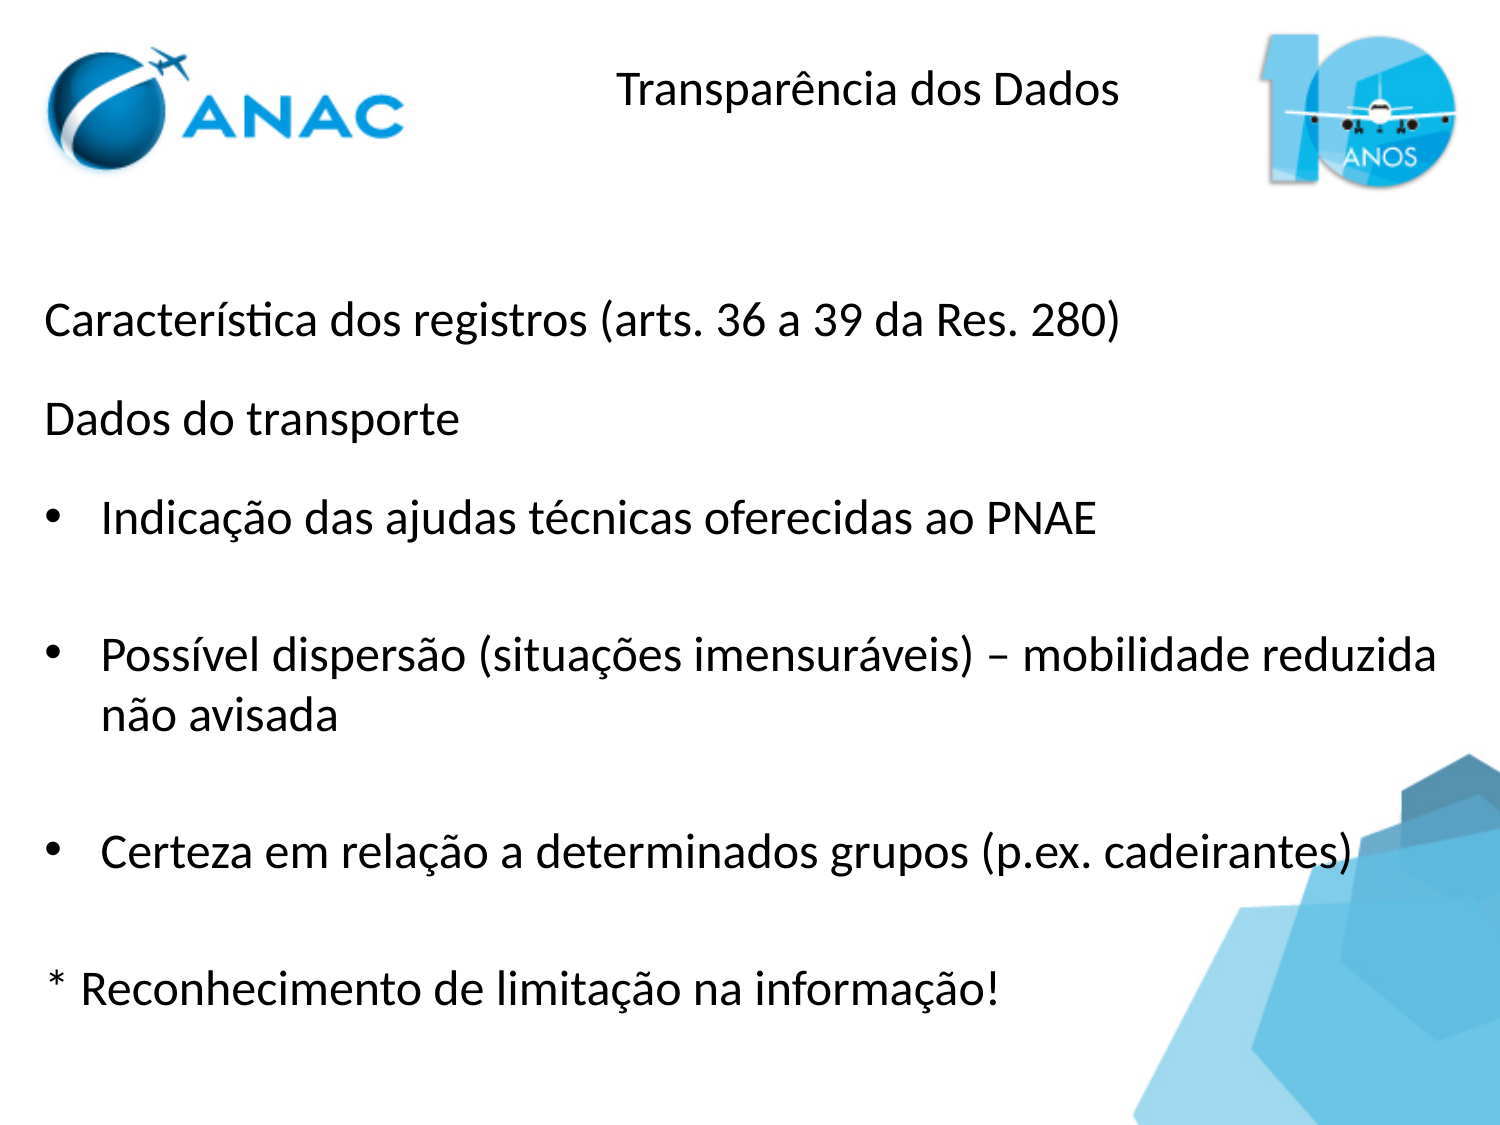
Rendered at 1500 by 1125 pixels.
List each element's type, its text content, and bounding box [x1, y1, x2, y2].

picture [0, 0, 1500, 1125]
list Característica dos registros (arts. 36 a 39 da Res. 280) Dados do transporte Indicação das ajudas técnicas oferecidas ao PNAE Possível dispersão (situações imensuráveis) – mobilidade reduzida não avisada Certeza em relação a determinados grupos (p.ex. cadeirantes) * Reconhecimento de limitação na informação! [29, 278, 1459, 1005]
text_box Transparência dos Dados [490, 48, 1247, 123]
